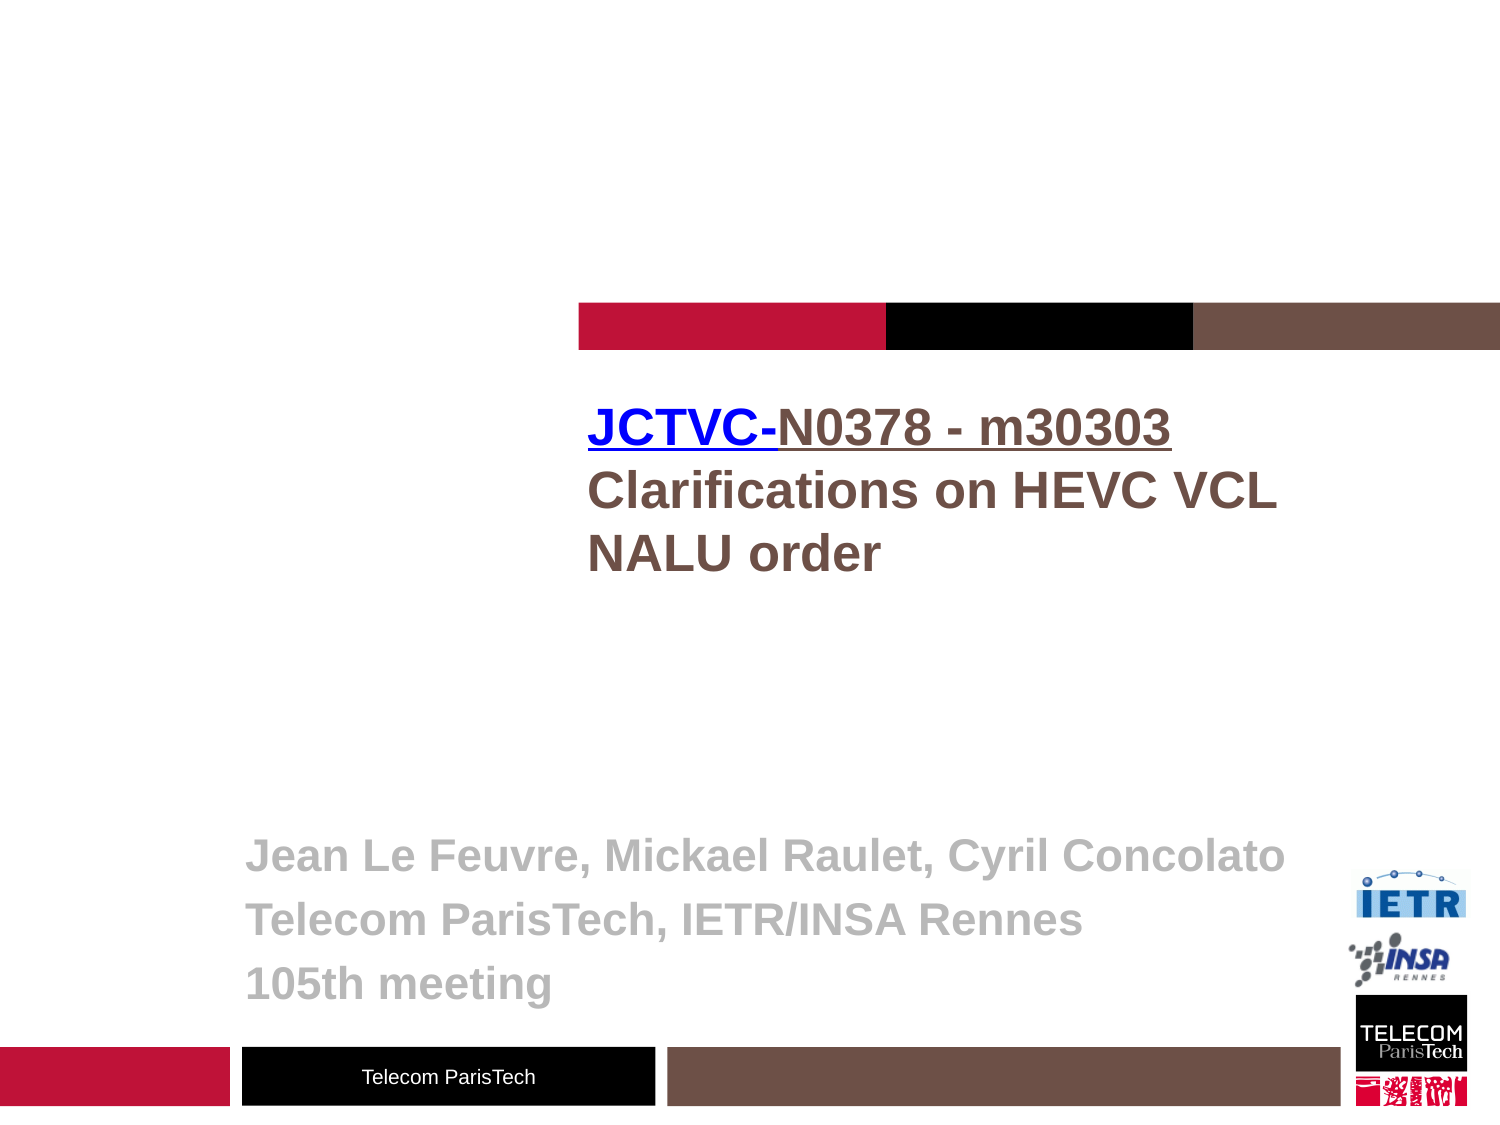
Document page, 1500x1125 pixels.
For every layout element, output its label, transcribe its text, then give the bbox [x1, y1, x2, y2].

subtitle Jean Le Feuvre, Mickael Raulet, Cyril Concolato Telecom ParisTech, IETR/INSA Rennes 105th meeting [230, 818, 1365, 1106]
picture [1352, 993, 1471, 1110]
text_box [1340, 869, 1471, 993]
title JCTVC-N0378 - m30303 Clarifications on HEVC VCL NALU order [572, 385, 1388, 591]
